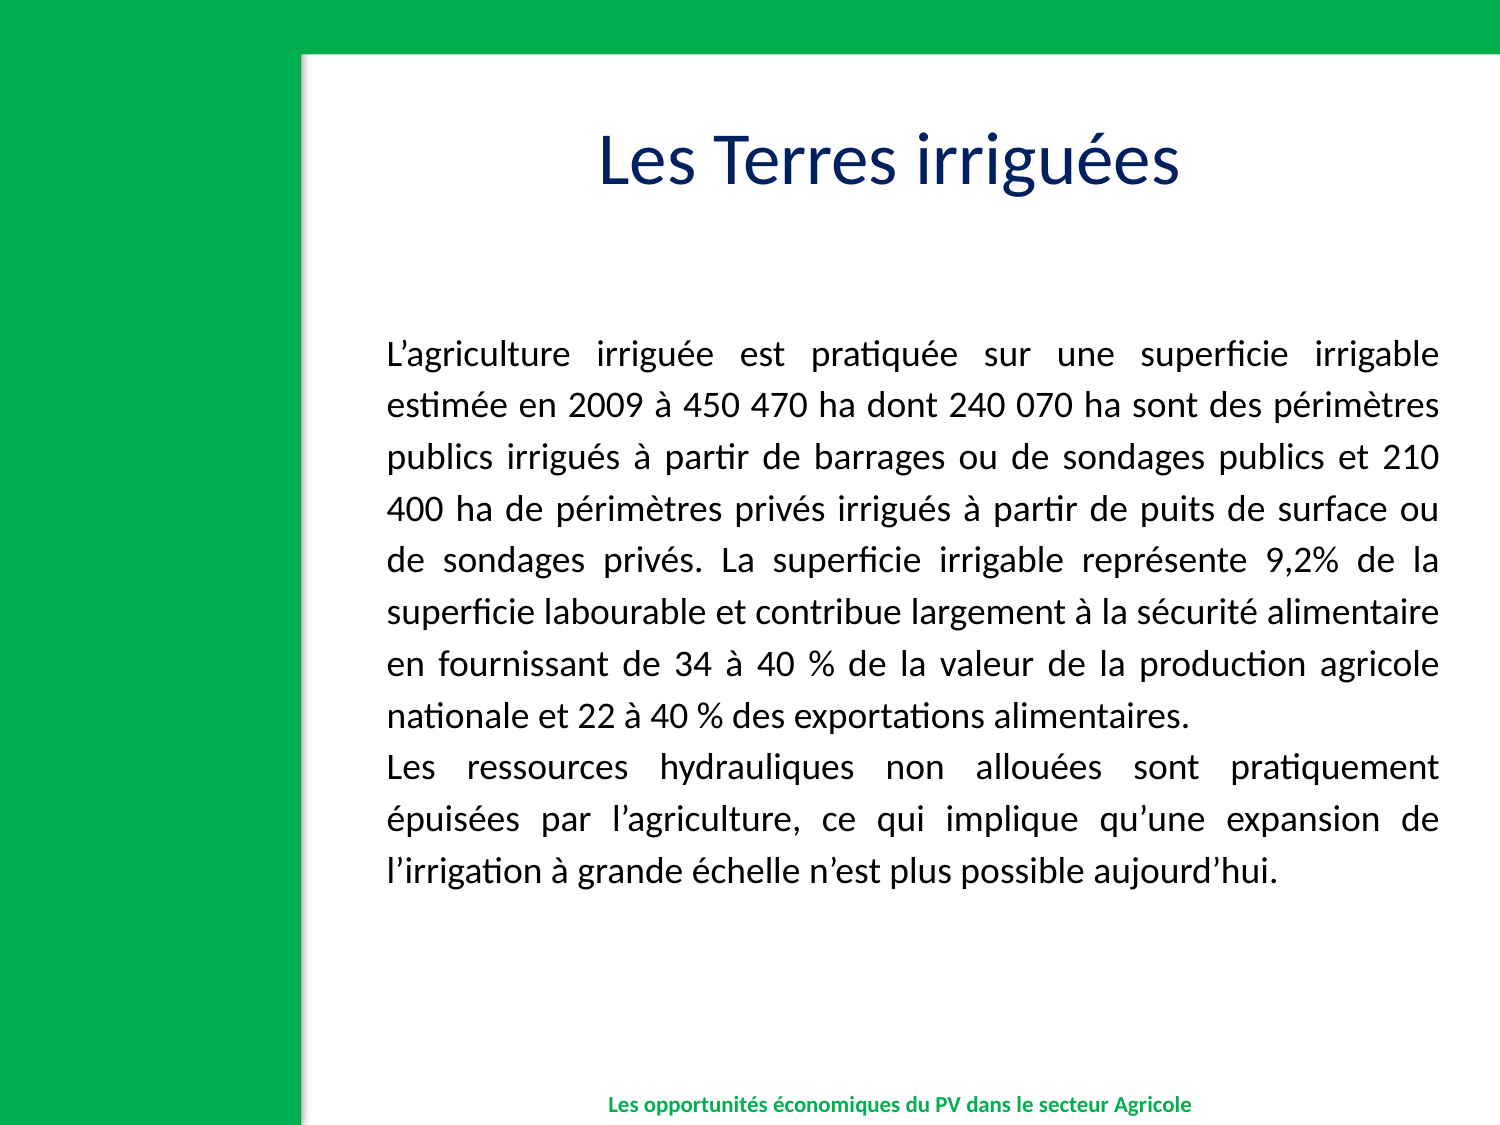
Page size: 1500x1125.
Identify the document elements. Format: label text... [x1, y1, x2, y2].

text_box L’agriculture irriguée est pratiquée sur une superficie irrigable estimée en 2009 à 450 470 ha dont 240 070 ha sont des périmètres publics irrigués à partir de barrages ou de sondages publics et 210 400 ha de périmètres privés irrigués à partir de puits de surface ou de sondages privés. La superficie irrigable représente 9,2% de la superficie labourable et contribue largement à la sécurité alimentaire en fournissant de 34 à 40 % de la valeur de la production agricole nationale et 22 à 40 % des exportations alimentaires. Les ressources hydrauliques non allouées sont pratiquement épuisées par l’agriculture, ce qui implique qu’une expansion de l’irrigation à grande échelle n’est plus possible aujourd’hui. [371, 314, 1456, 899]
text_box Les Terres irriguées [371, 101, 1408, 196]
